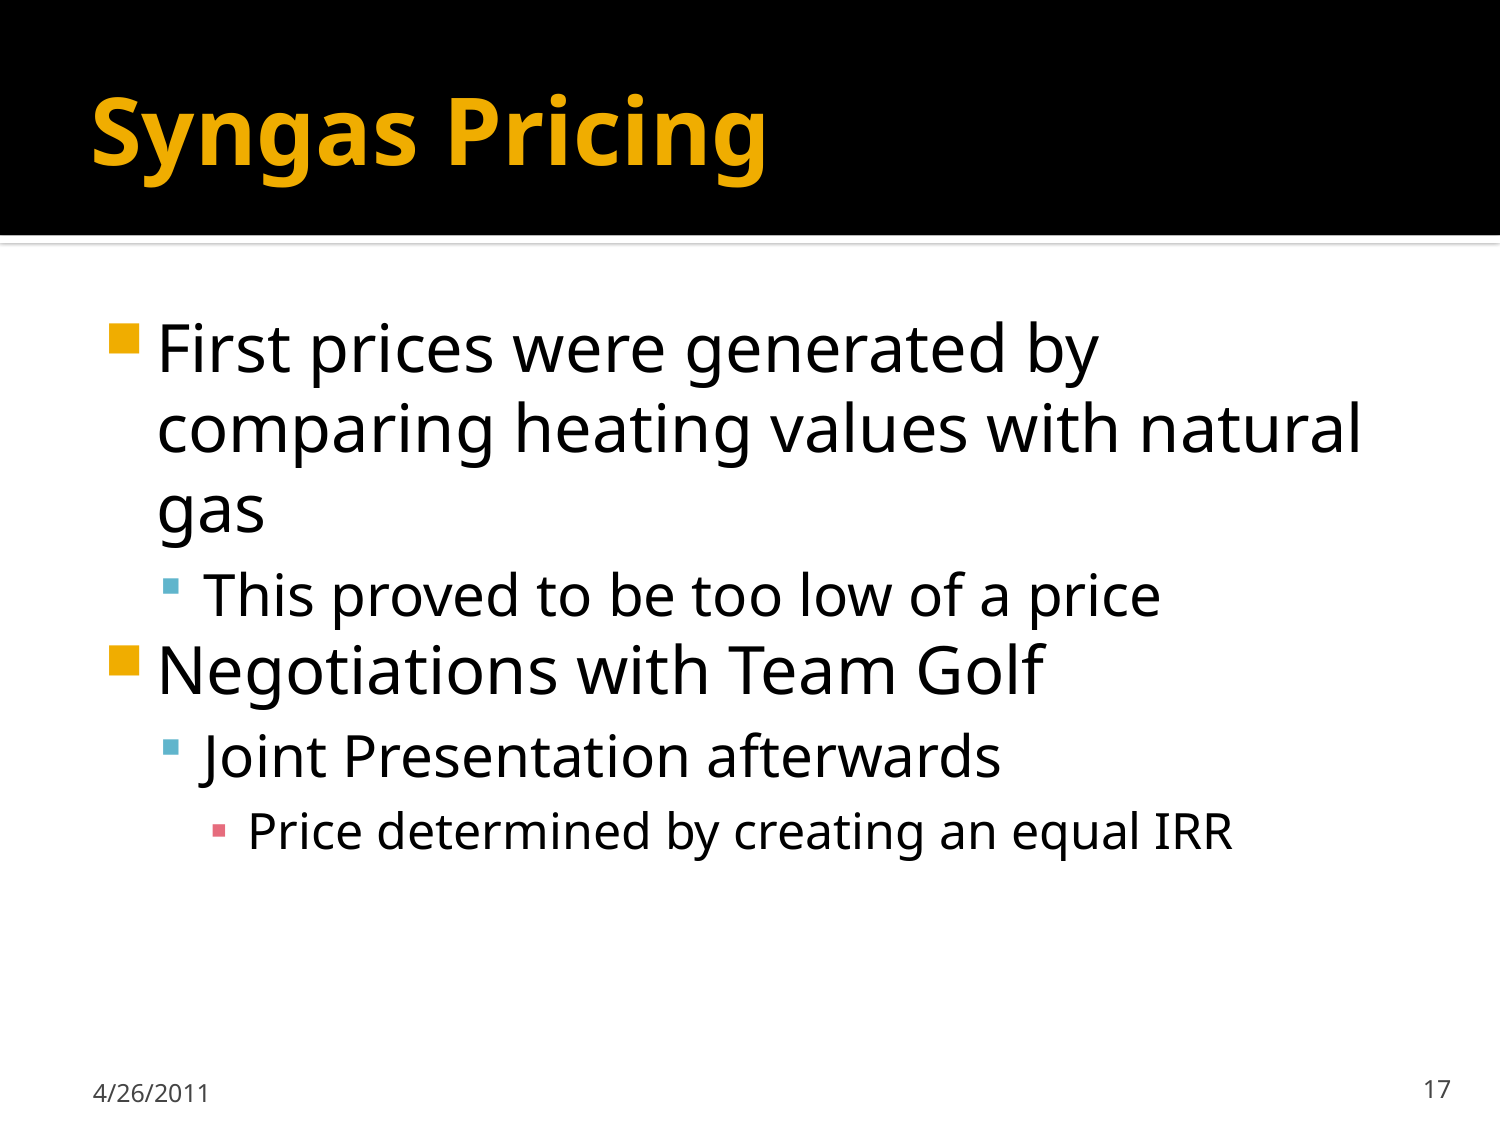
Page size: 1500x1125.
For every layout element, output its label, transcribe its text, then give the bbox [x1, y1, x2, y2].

slide_number 17 [1345, 1062, 1467, 1108]
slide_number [75, 1062, 425, 1108]
title Syngas Pricing [75, 25, 1425, 231]
list First prices were generated by comparing heating values with natural gas This proved to be too low of a price Negotiations with Team Golf Joint Presentation afterwards Price determined by creating an equal IRR [75, 291, 1425, 1050]
